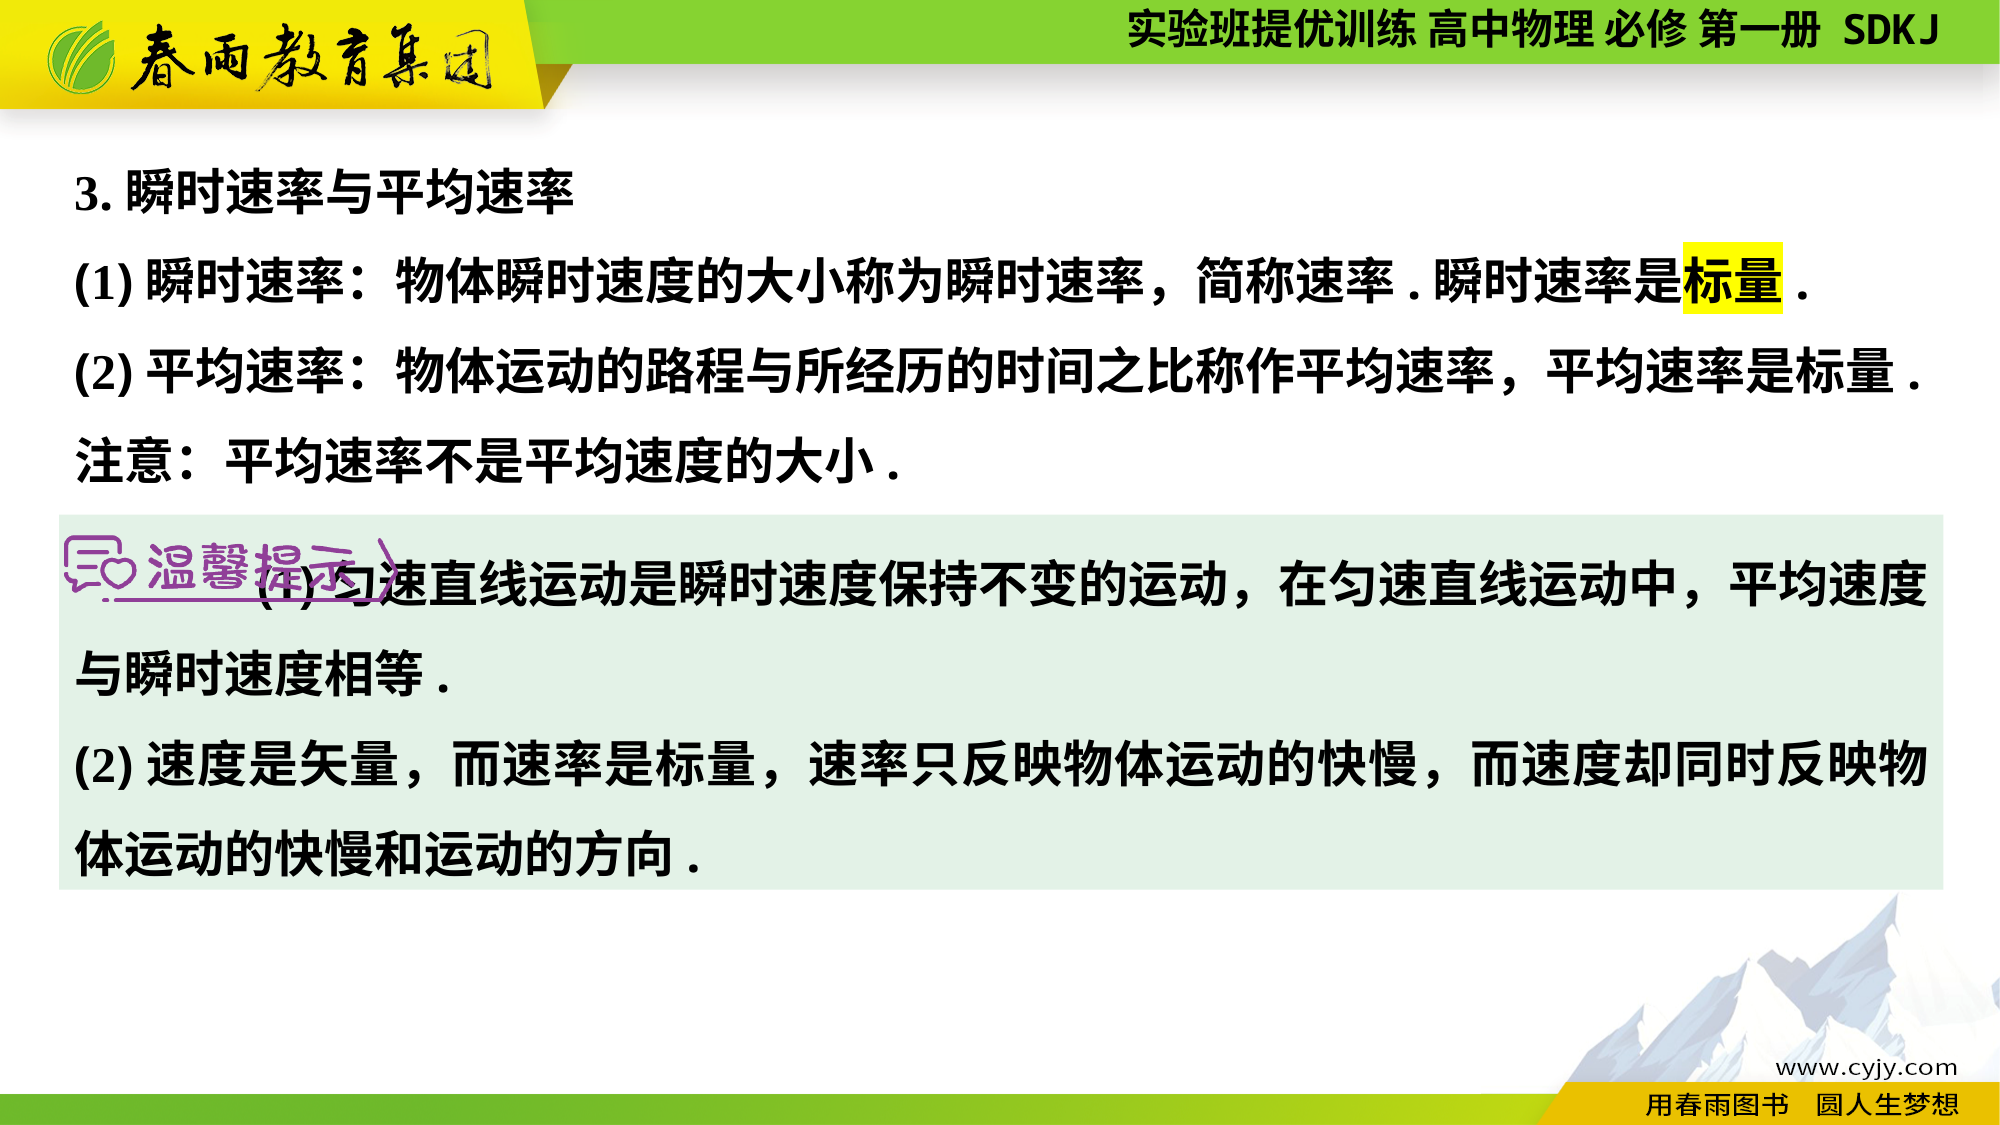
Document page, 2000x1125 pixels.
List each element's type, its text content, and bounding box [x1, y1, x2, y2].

text_box (1)匀速直线运动是瞬时速度保持不变的运动，在匀速直线运动中，平均速度与瞬时速度相等. (2)速度是矢量，而速率是标量，速率只反映物体运动的快慢，而速度却同时反映物体运动的快慢和运动的方向. [59, 514, 1944, 890]
picture [0, 0, 2000, 1125]
list 3.瞬时速率与平均速率 (1)瞬时速率：物体瞬时速度的大小称为瞬时速率，简称速率.瞬时速率是标量. (2)平均速率：物体运动的路程与所经历的时间之比称作平均速率，平均速率是标量.注意：平均速率不是平均速度的大小. [59, 122, 1944, 490]
